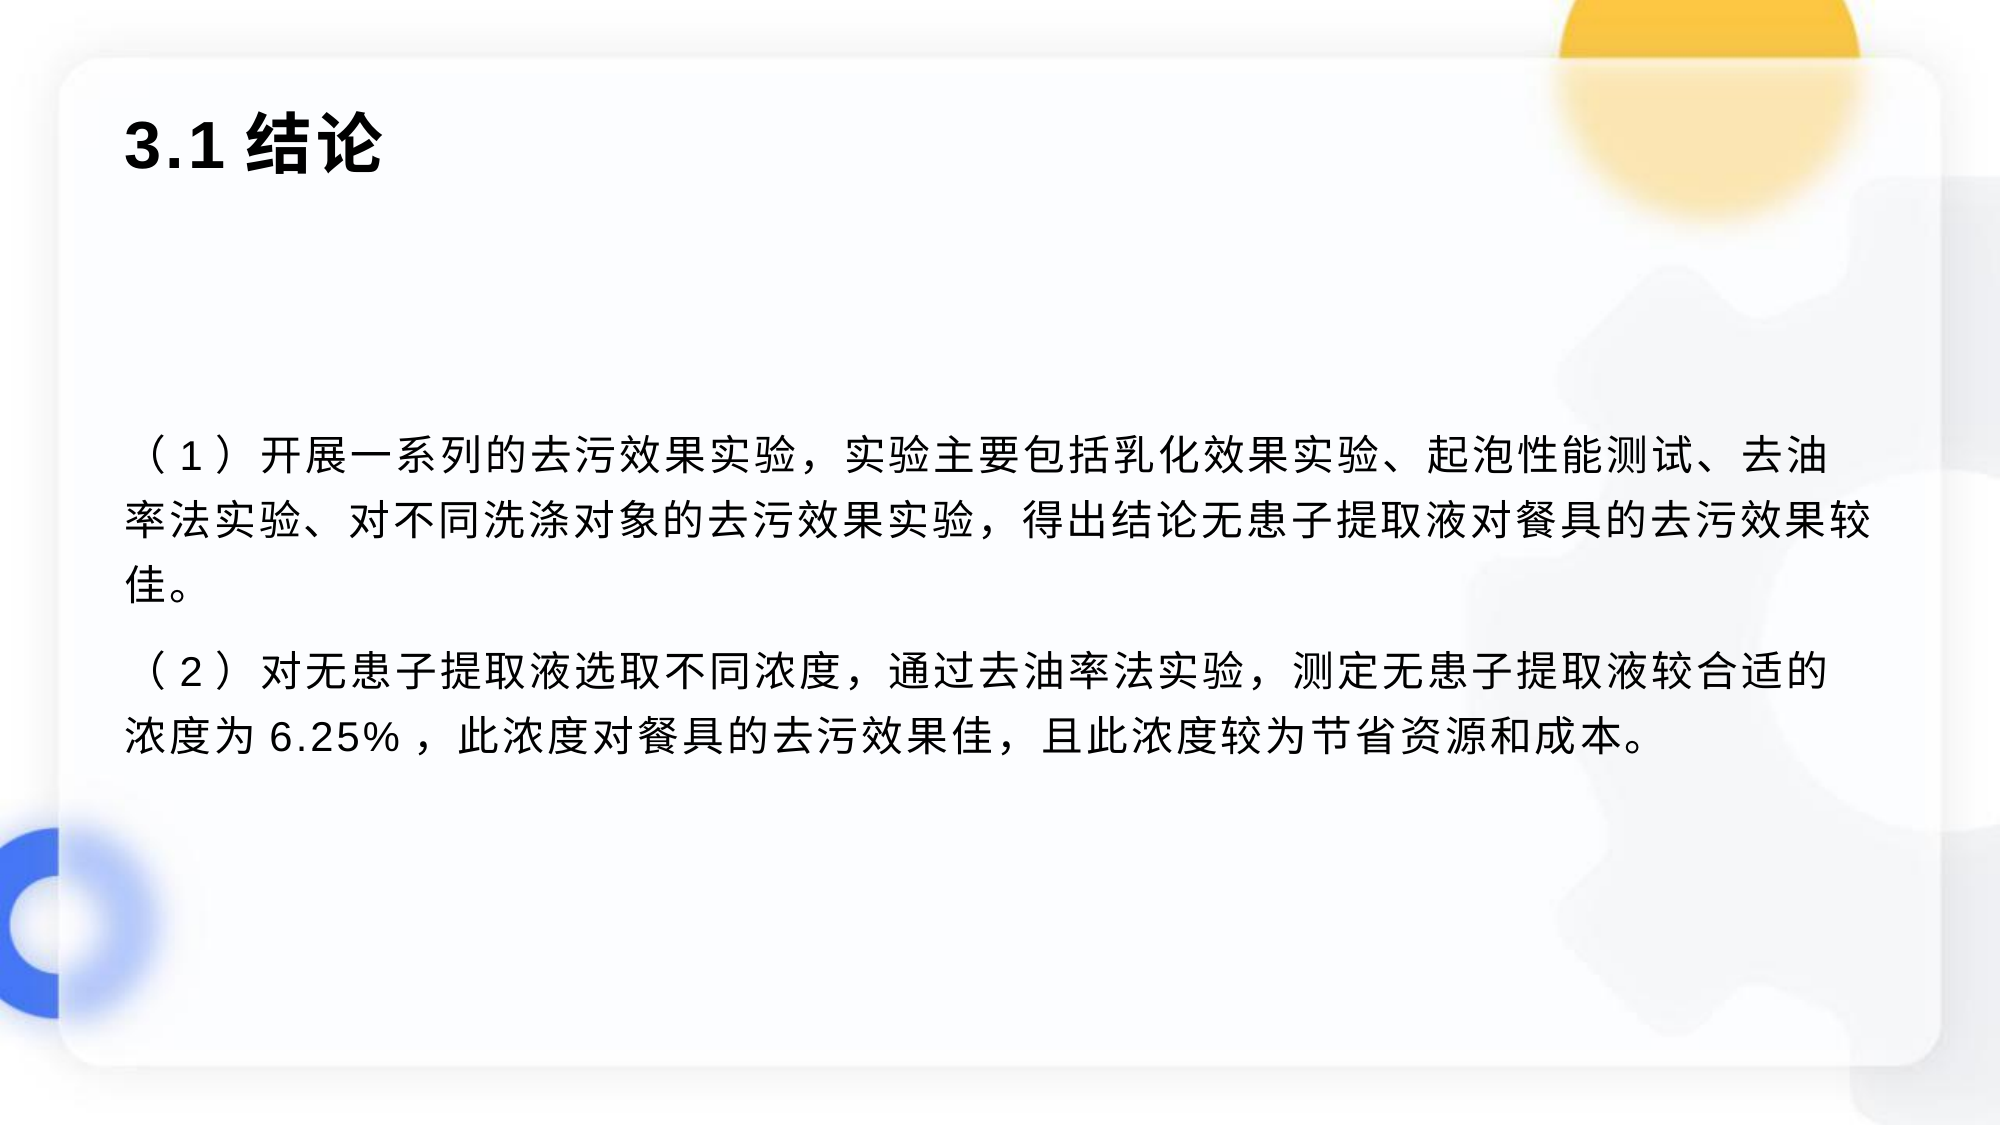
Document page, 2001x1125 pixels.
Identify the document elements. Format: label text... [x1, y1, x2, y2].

list （1）开展一系列的去污效果实验，实验主要包括乳化效果实验、起泡性能测试、去油率法实验、对不同洗涤对象的去污效果实验，得出结论无患子提取液对餐具的去污效果较佳。 （2）对无患子提取液选取不同浓度，通过去油率法实验，测定无患子提取液较合适的浓度为6.25%，此浓度对餐具的去污效果佳，且此浓度较为节省资源和成本。 [109, 218, 1891, 1041]
picture [0, 0, 2000, 1125]
title 3.1结论 [109, 106, 1891, 179]
